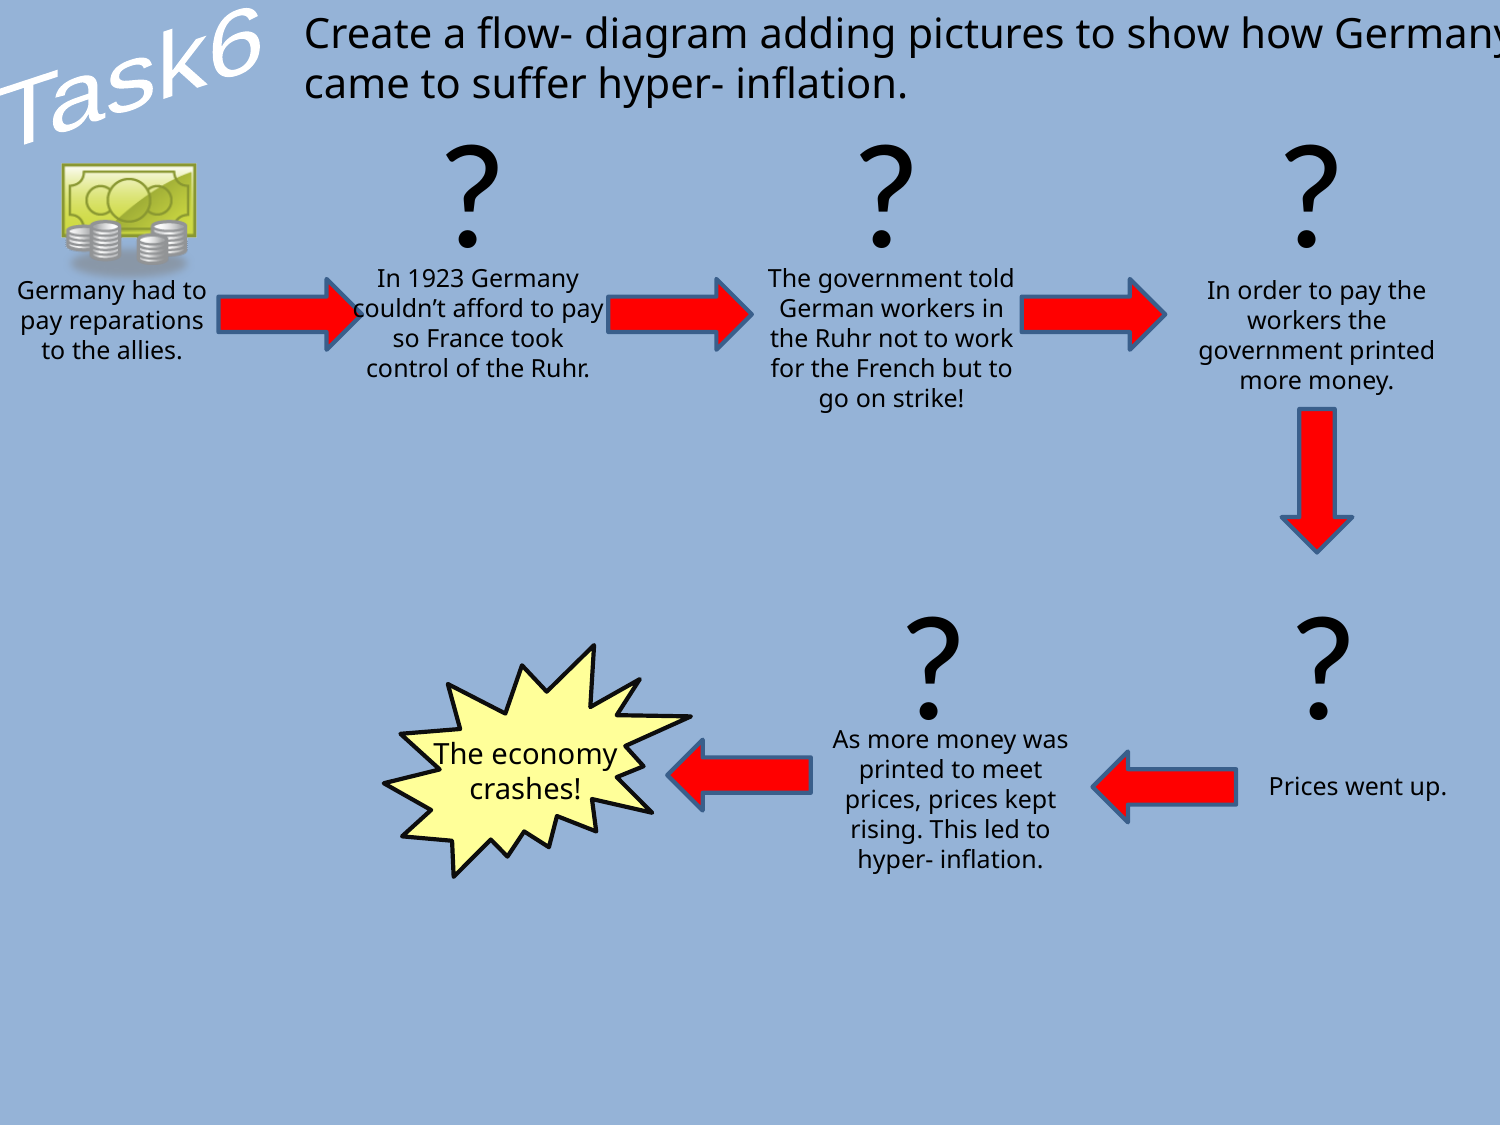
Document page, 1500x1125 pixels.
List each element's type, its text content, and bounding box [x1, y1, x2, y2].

picture [52, 136, 204, 288]
text_box In 1923 Germany couldn’t afford to pay so France took control of the Ruhr. [336, 255, 621, 390]
text_box [665, 737, 813, 813]
text_box [621, 276, 750, 352]
text_box [1090, 749, 1239, 825]
text_box ? [1257, 562, 1388, 758]
text_box [216, 276, 336, 352]
text_box The economy crashes! [383, 727, 668, 813]
text_box As more money was printed to meet prices, prices kept rising. This led to hyper- inflation. [809, 716, 1093, 881]
text_box Create a flow- diagram adding pictures to show how Germany came to suffer hyper- inflation. [289, 0, 1500, 115]
text_box ? [1246, 89, 1376, 285]
text_box Prices went up. [1216, 763, 1500, 808]
text_box ? [820, 89, 951, 285]
text_box ? [868, 562, 998, 758]
text_box [1034, 276, 1168, 352]
text_box ? [407, 89, 538, 285]
text_box Germany had to pay reparations to the allies. [0, 267, 225, 372]
text_box [400, 813, 599, 879]
text_box [1279, 406, 1355, 555]
text_box In order to pay the workers the government printed more money. [1175, 267, 1459, 402]
text_box [445, 643, 693, 730]
text_box The government told German workers in the Ruhr not to work for the French but to go on strike! [750, 255, 1034, 420]
